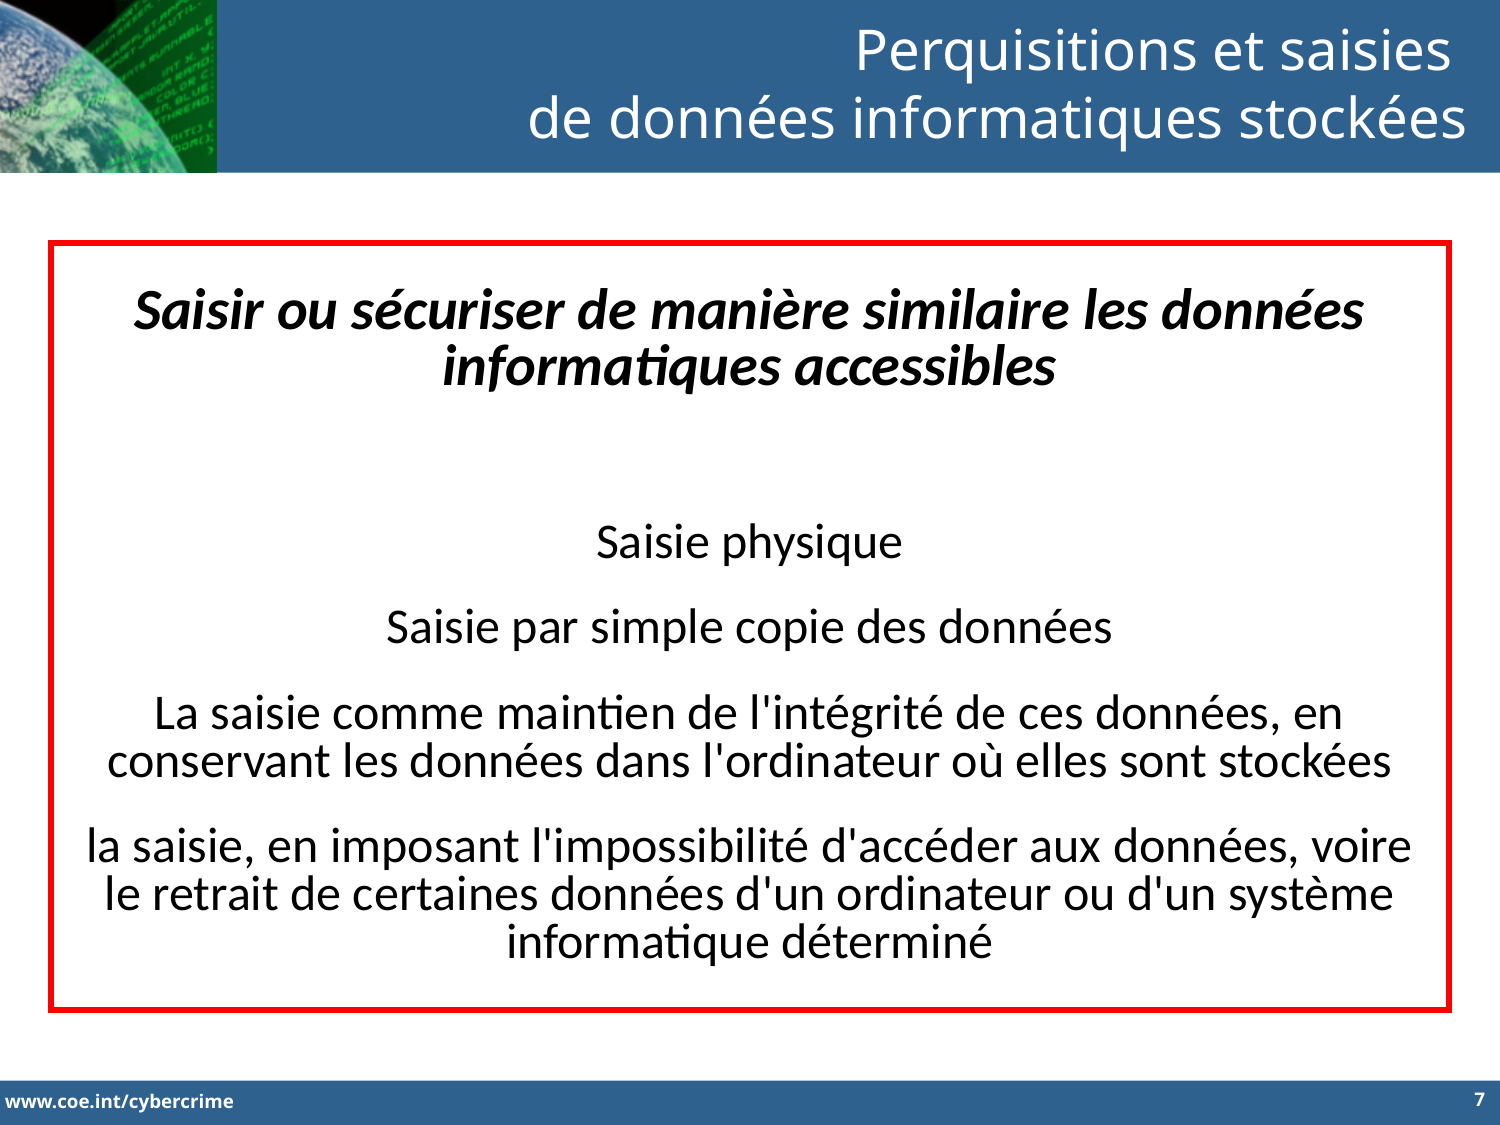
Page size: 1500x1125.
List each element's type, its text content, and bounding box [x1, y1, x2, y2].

text_box Saisir ou sécuriser de manière similaire les données informatiques accessibles Saisie physique Saisie par simple copie des données La saisie comme maintien de l'intégrité de ces données, en conservant les données dans l'ordinateur où elles sont stockées la saisie, en imposant l'impossibilité d'accéder aux données, voire le retrait de certaines données d'un ordinateur ou d'un système informatique déterminé [51, 242, 1449, 1011]
text_box Perquisitions et saisies de données informatiques stockées [230, 7, 1483, 157]
picture [0, 0, 217, 173]
